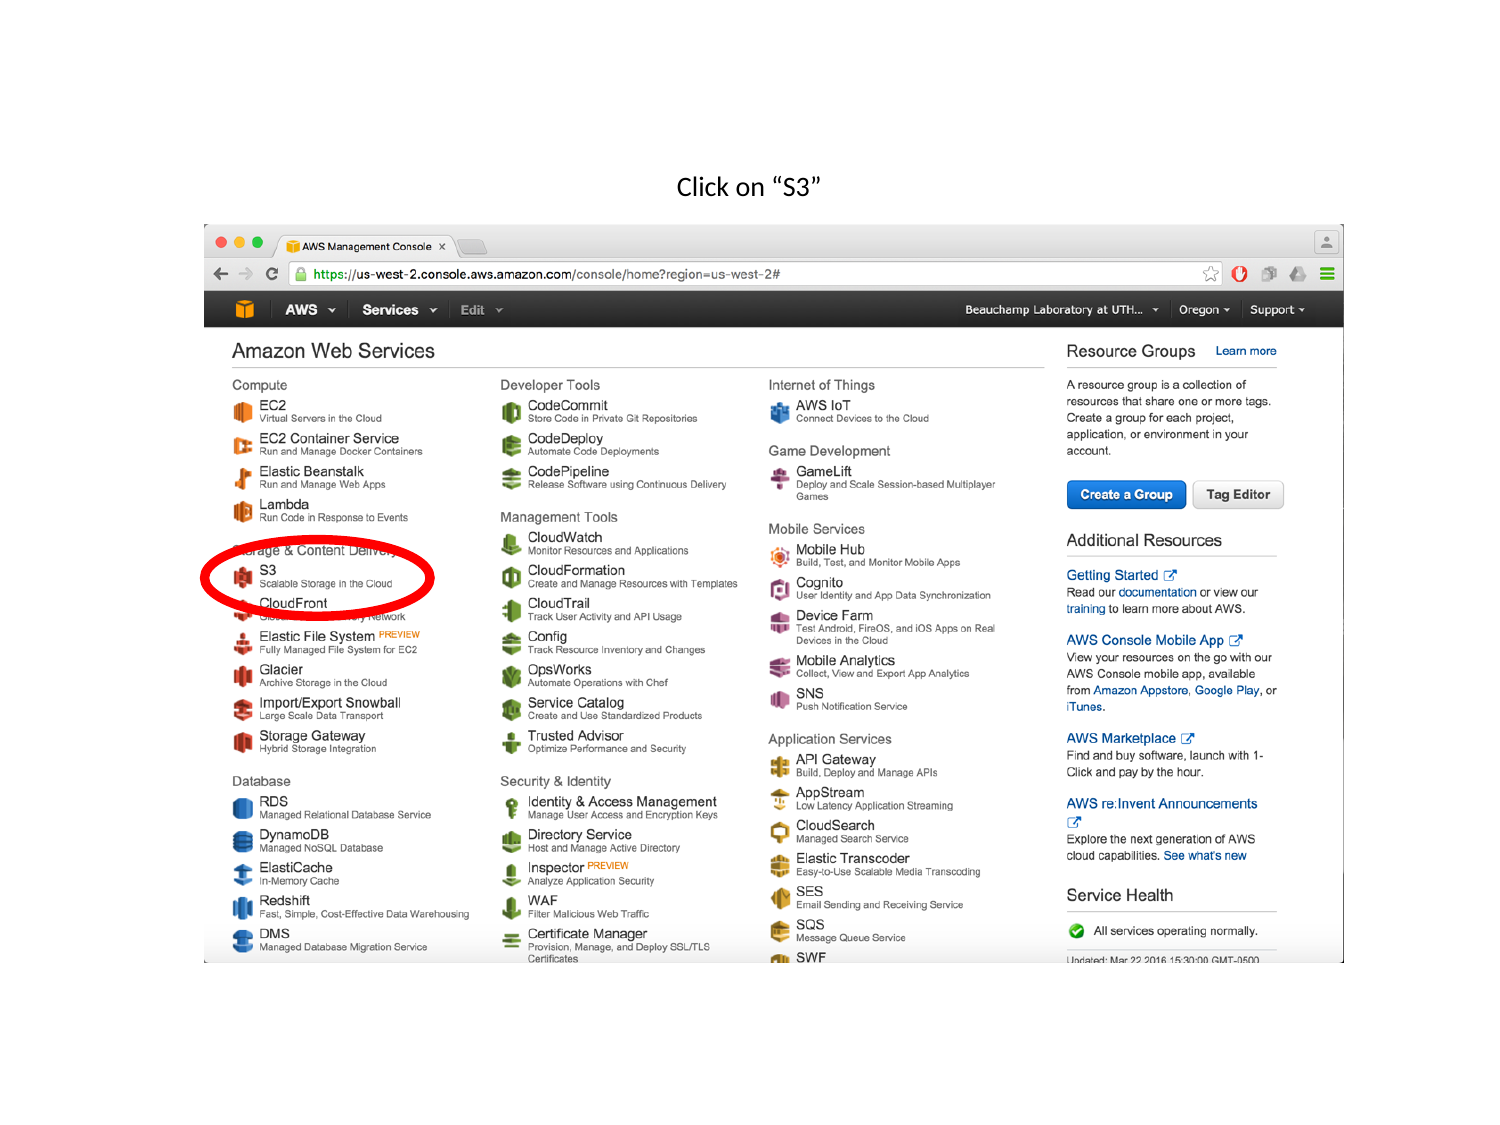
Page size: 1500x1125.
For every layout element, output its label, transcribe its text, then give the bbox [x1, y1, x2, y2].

picture [204, 224, 1344, 963]
text_box Click on “S3” [662, 160, 837, 224]
